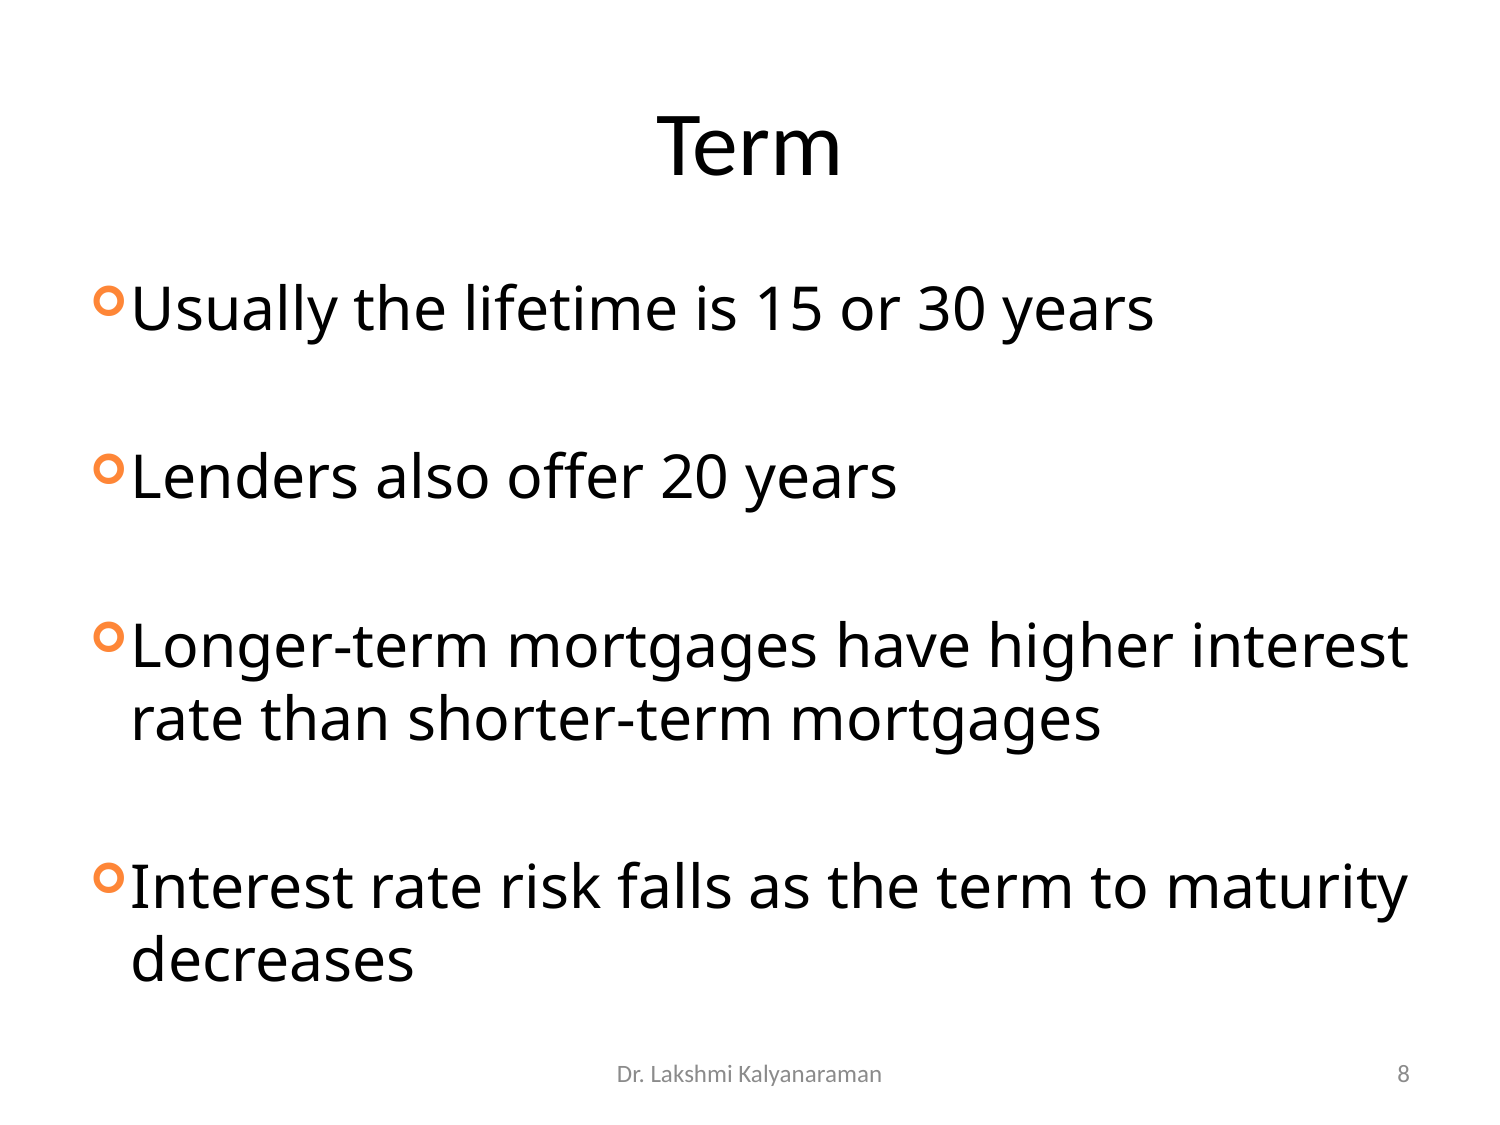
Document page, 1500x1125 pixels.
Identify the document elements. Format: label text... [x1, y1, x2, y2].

slide_number 8 [1074, 1042, 1425, 1103]
footer Dr. Lakshmi Kalyanaraman [512, 1042, 988, 1103]
list Usually the lifetime is 15 or 30 years Lenders also offer 20 years Longer-term mortgages have higher interest rate than shorter-term mortgages Interest rate risk falls as the term to maturity decreases [75, 262, 1425, 1005]
title Term [75, 45, 1425, 233]
